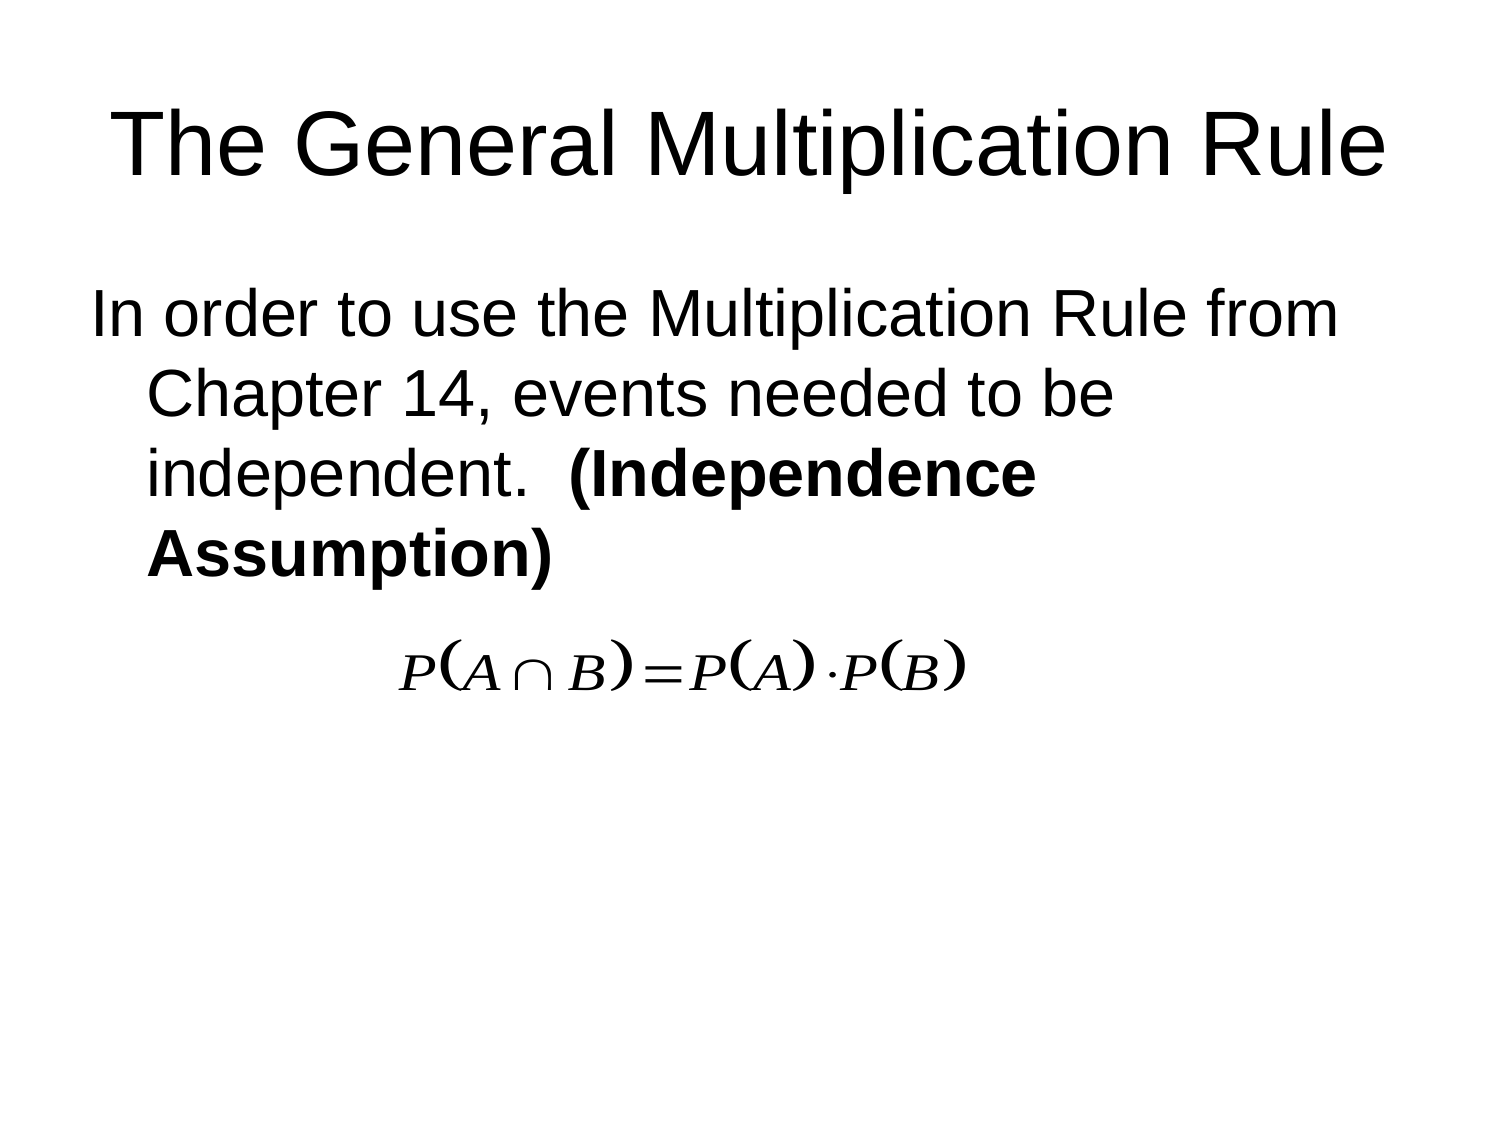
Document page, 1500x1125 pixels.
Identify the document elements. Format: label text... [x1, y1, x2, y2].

title The General Multiplication Rule [74, 44, 1426, 233]
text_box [387, 637, 967, 713]
list In order to use the Multiplication Rule from Chapter 14, events needed to be independent. (Independence Assumption) [74, 262, 1426, 1006]
